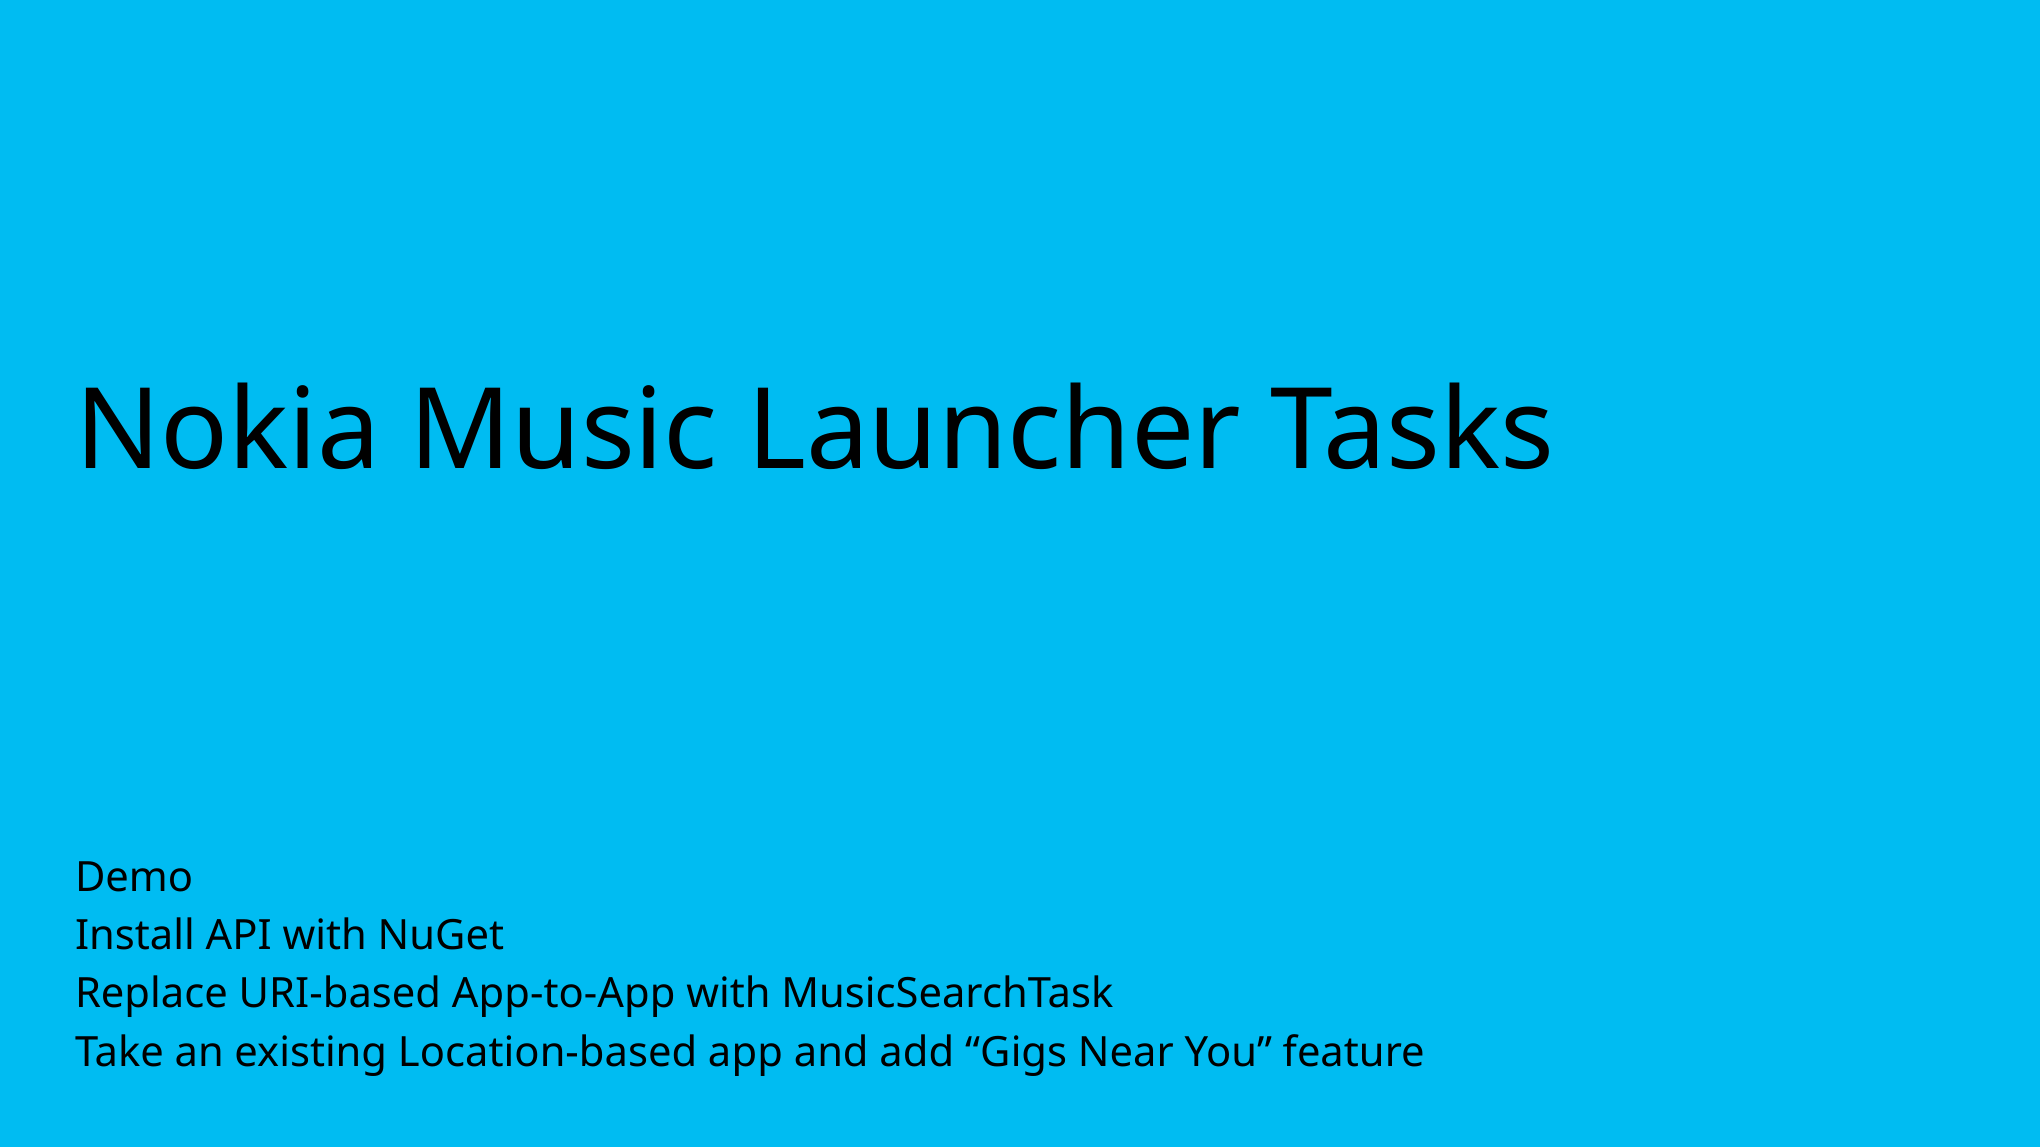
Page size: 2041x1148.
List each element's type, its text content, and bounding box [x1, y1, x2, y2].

picture [400, 921, 404, 948]
picture [80, 921, 84, 948]
list Demo Install API with NuGet Replace URI-based App-to-App with MusicSearchTask Take an existing Location-based app and add “Gigs Near You” feature [45, 948, 1996, 1099]
picture [98, 867, 102, 885]
title Nokia Music Launcher Tasks [45, 348, 1996, 499]
picture [238, 921, 248, 948]
picture [80, 863, 89, 890]
